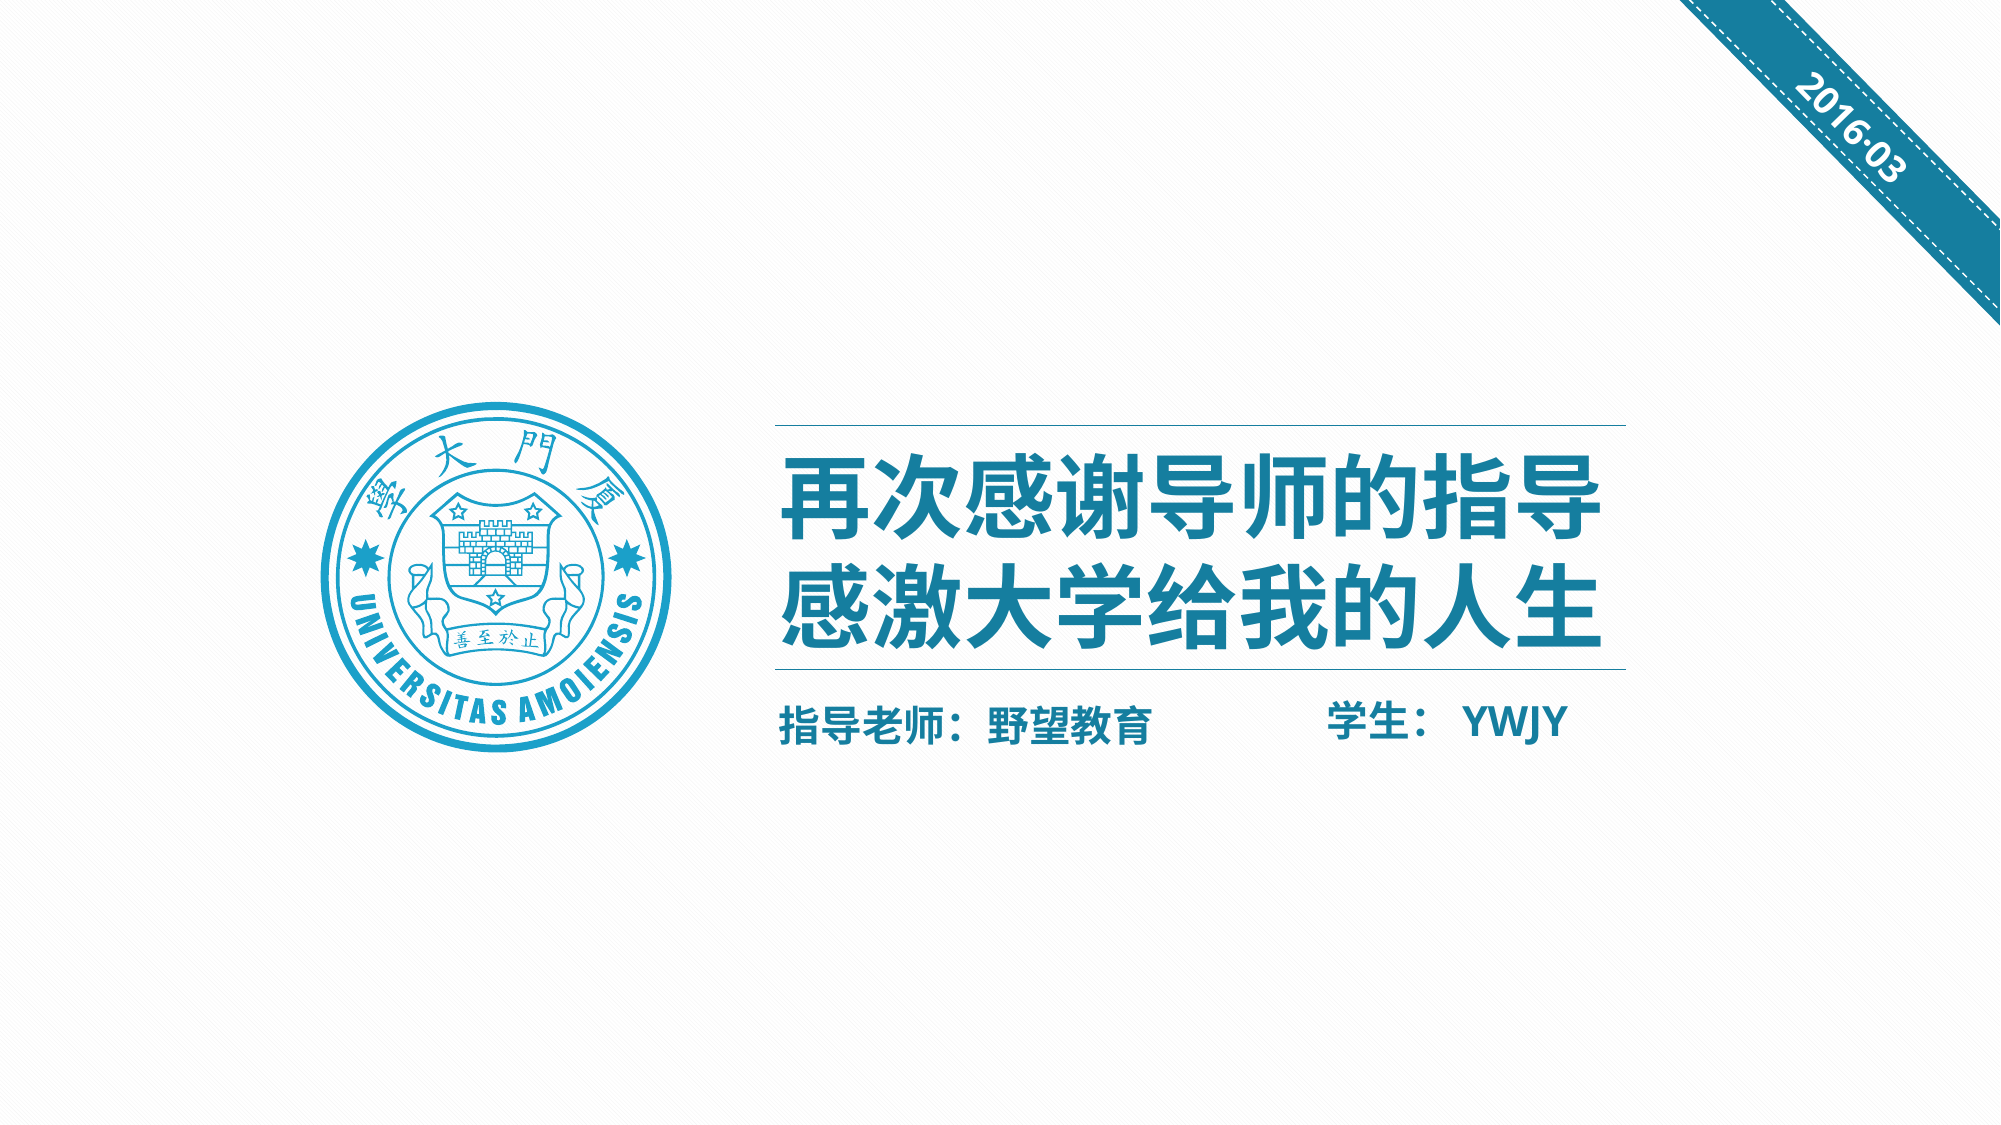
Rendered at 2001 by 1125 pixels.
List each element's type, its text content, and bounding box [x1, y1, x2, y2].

text_box 学生：YWJY [1312, 687, 1584, 752]
text_box 再次感谢导师的指导 感激大学给我的人生 [765, 432, 1621, 668]
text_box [1673, 0, 2000, 401]
text_box 指导老师：野望教育 [763, 692, 1170, 758]
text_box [320, 401, 673, 753]
